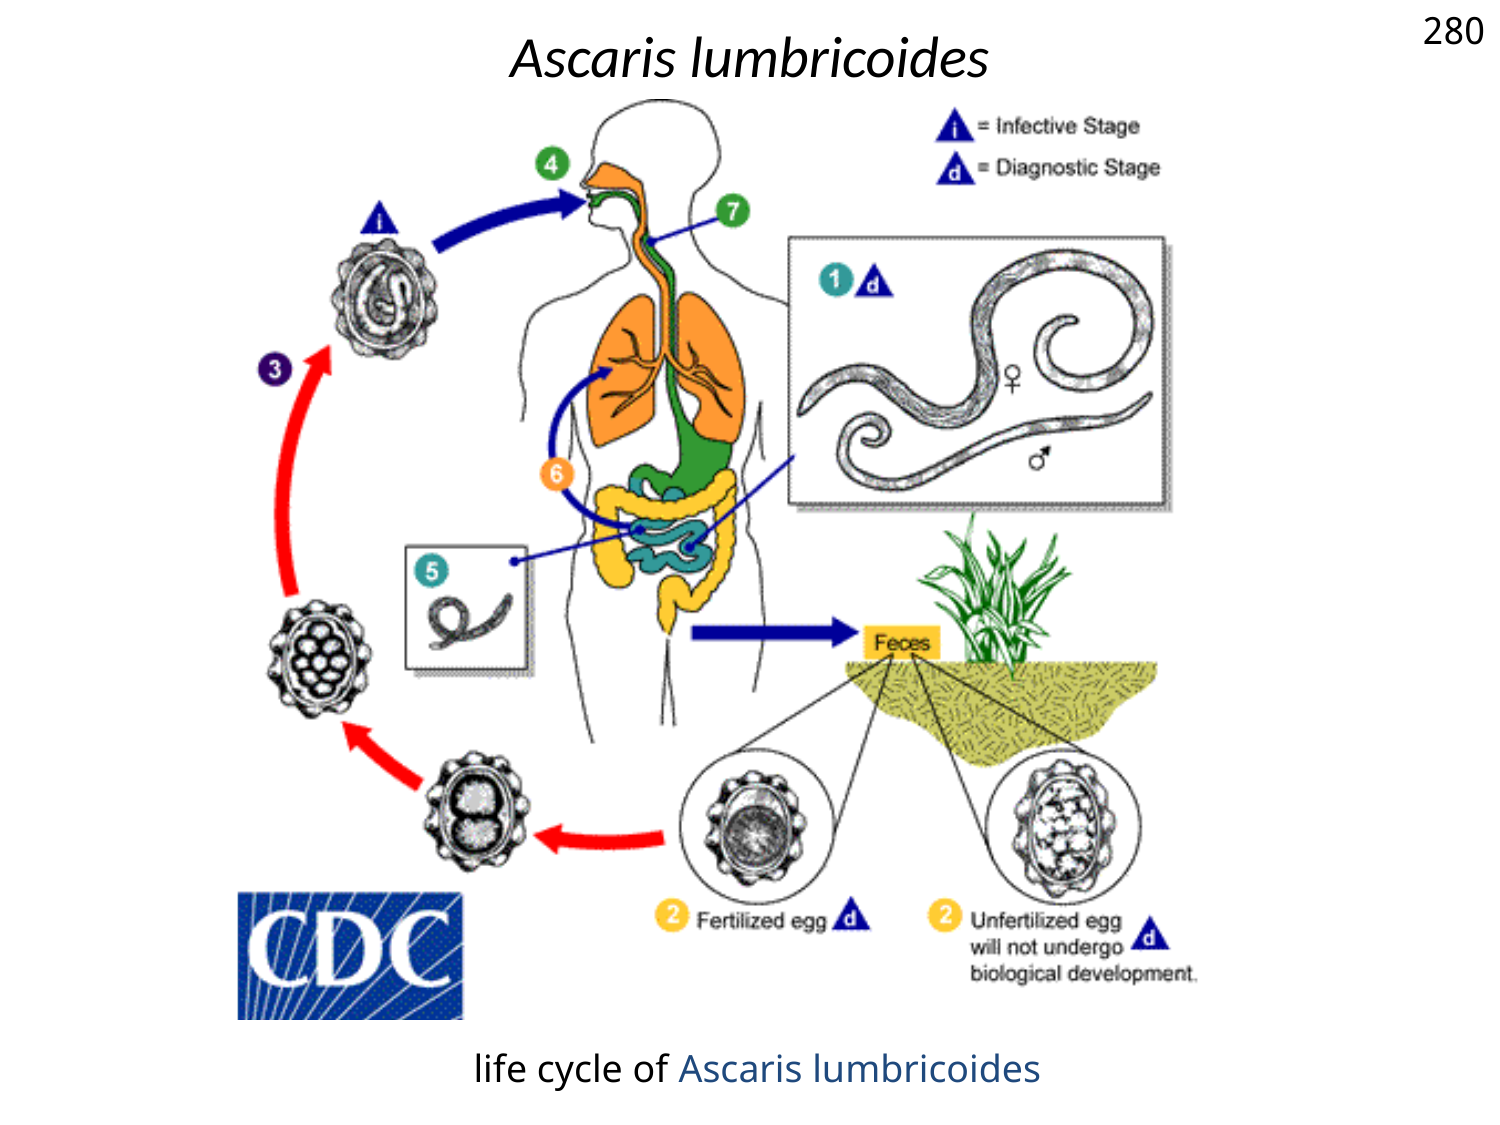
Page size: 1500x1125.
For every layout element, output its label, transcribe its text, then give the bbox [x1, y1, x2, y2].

picture [237, 99, 1201, 1020]
text_box 280 [1362, 0, 1500, 60]
text_box life cycle of Ascaris lumbricoides [162, 1037, 1363, 1098]
title Ascaris lumbricoides [75, 24, 1425, 100]
